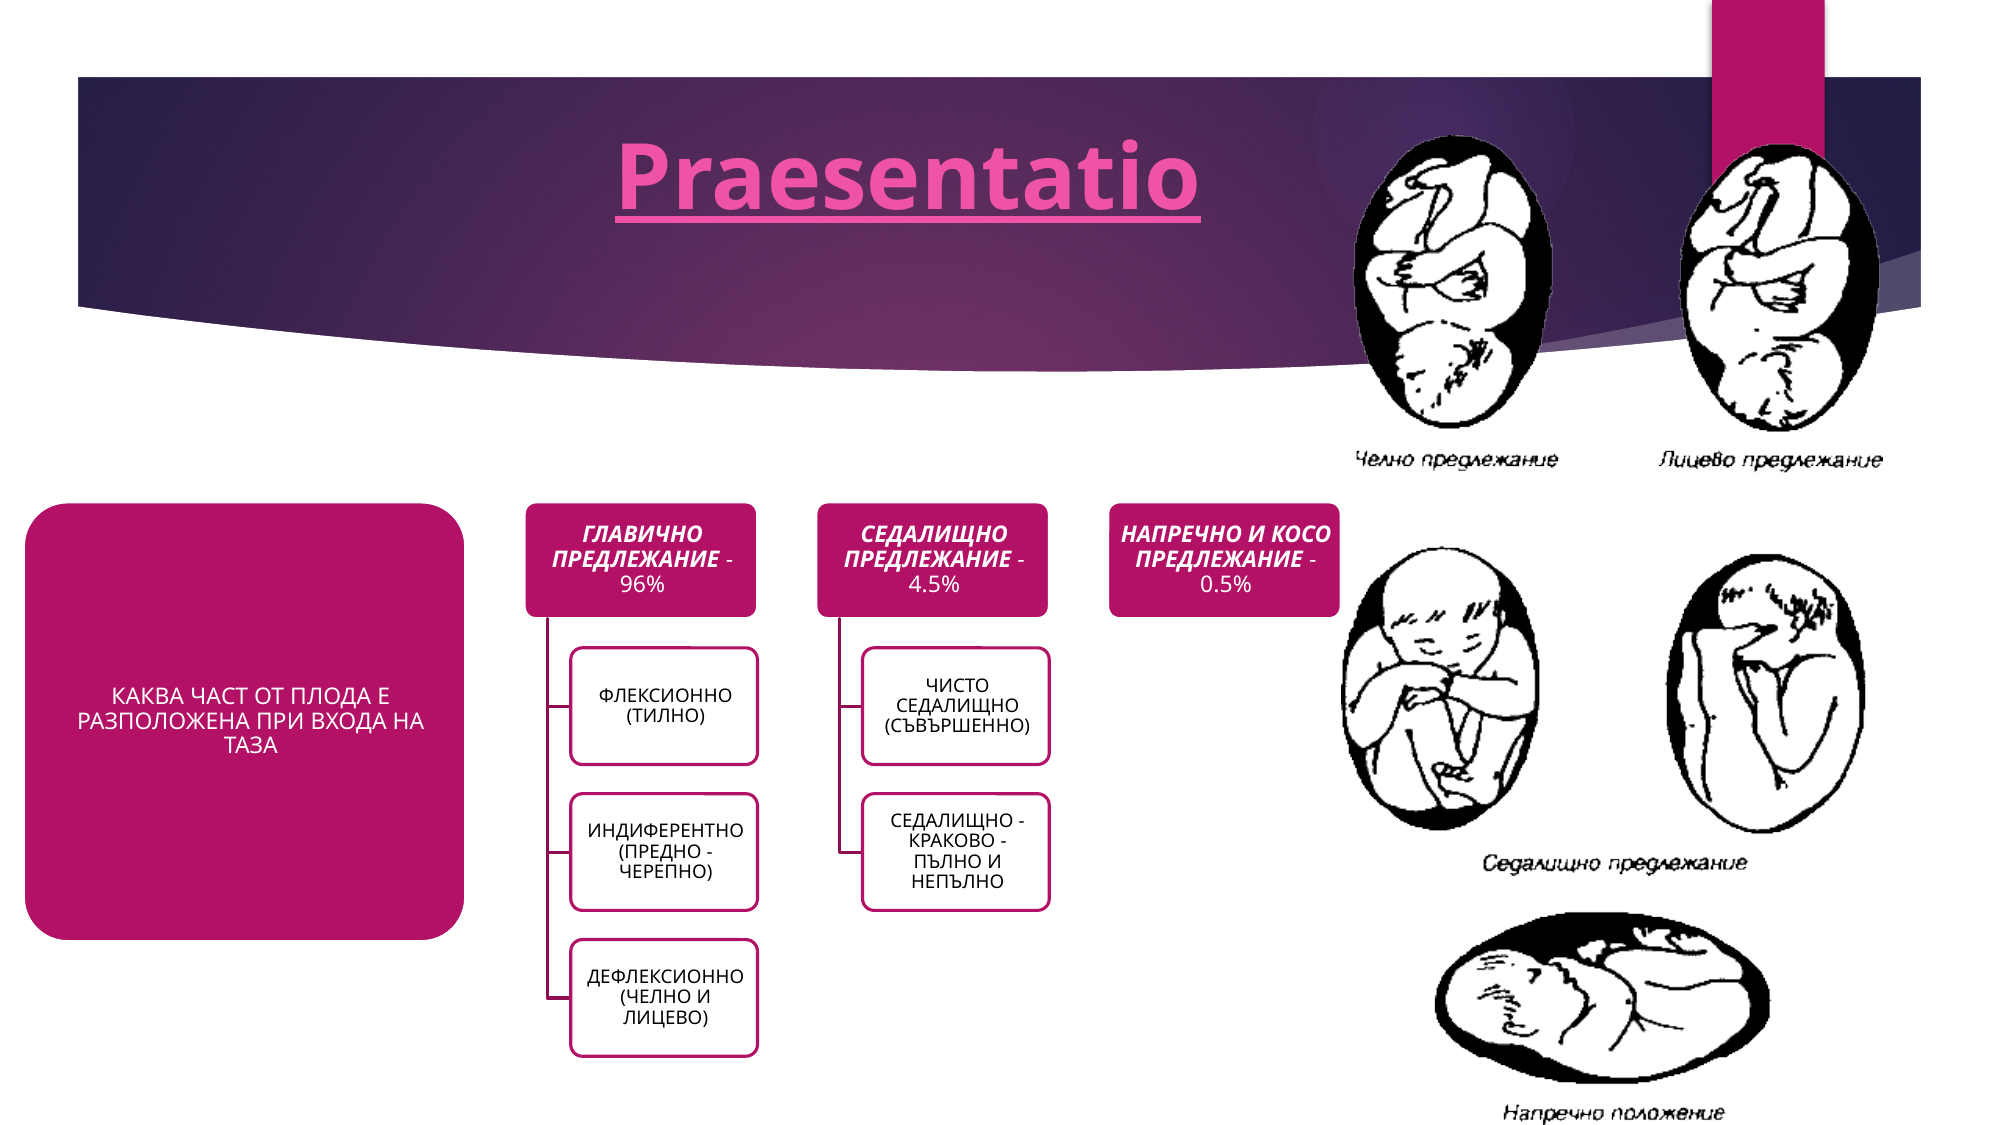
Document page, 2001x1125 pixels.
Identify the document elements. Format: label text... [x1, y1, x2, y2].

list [22, 326, 1335, 1125]
picture [1341, 135, 1883, 1125]
title Praesentatio [189, 159, 1335, 276]
